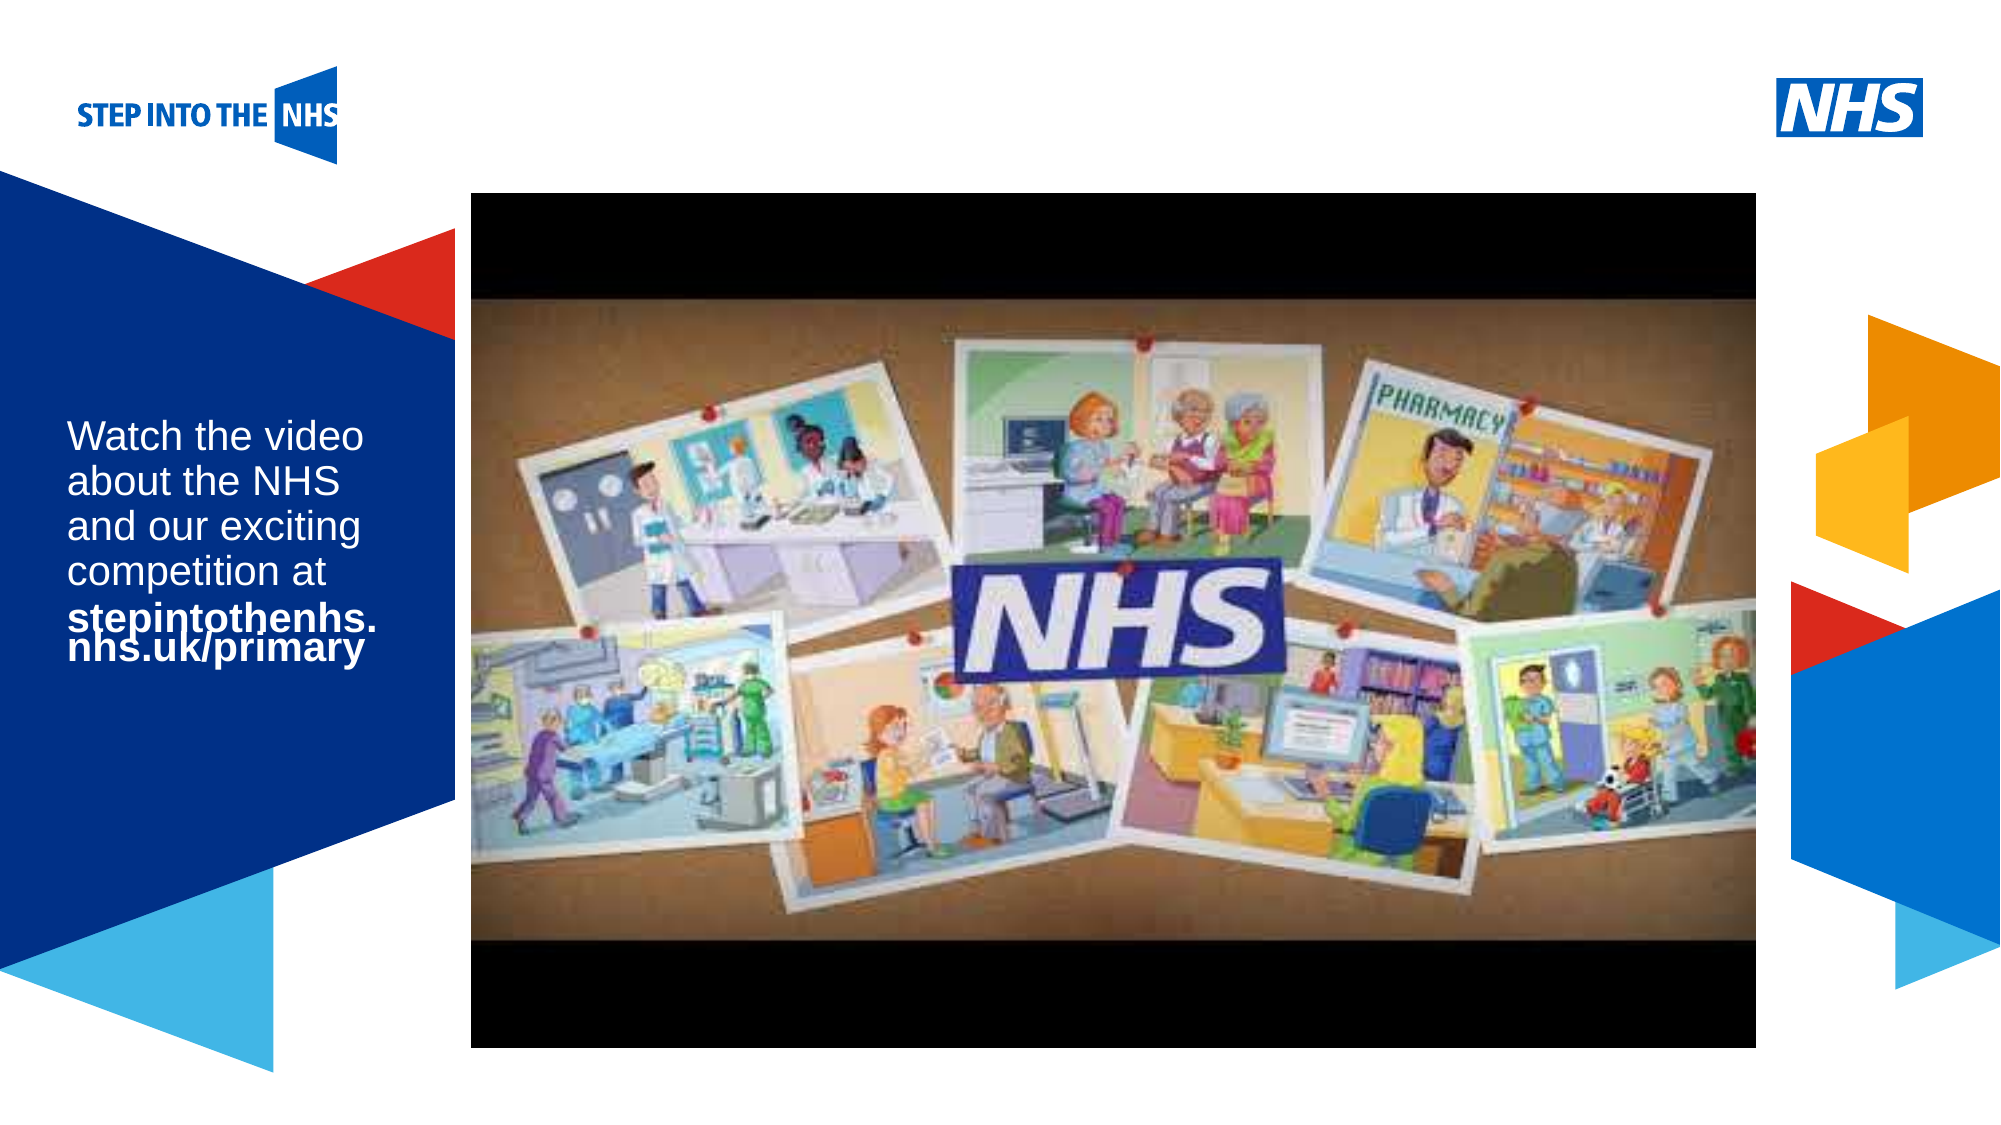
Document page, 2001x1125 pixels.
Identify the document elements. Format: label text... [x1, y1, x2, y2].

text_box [470, 192, 1757, 1049]
text_box Watch the video about the NHS and our exciting competition at [52, 407, 421, 784]
text_box stepintothenhs.nhs.uk/primary [52, 595, 401, 648]
